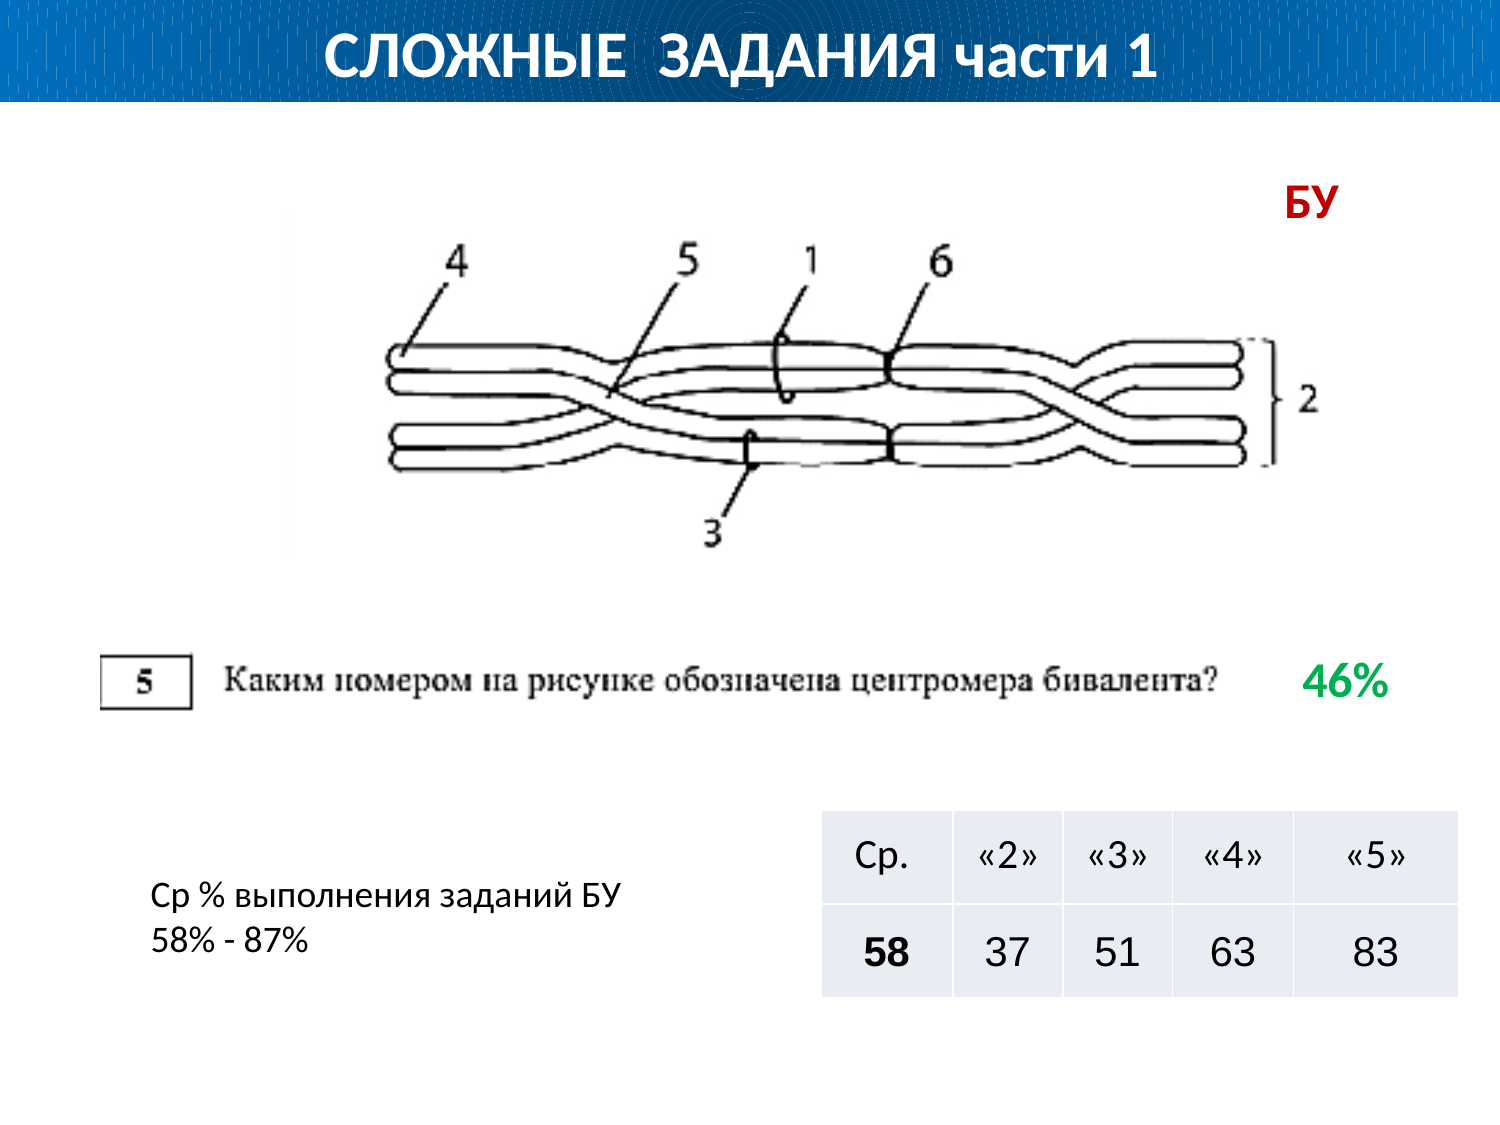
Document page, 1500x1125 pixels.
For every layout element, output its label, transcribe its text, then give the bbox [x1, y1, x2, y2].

table_header Ср. [822, 811, 952, 903]
picture [100, 209, 1333, 722]
table_cell 51 [1064, 905, 1172, 997]
text_box 46% [1337, 639, 1500, 715]
table_header «4» [1173, 811, 1293, 903]
text_box СЛОЖНЫЕ ЗАДАНИЯ части 1 [0, 0, 1500, 102]
table_cell 58 [822, 905, 952, 997]
text_box Ср % выполнения заданий БУ 58% - 87% [135, 862, 668, 968]
text_box БУ [1269, 160, 1459, 236]
table_header «5» [1294, 811, 1458, 903]
table_cell 83 [1294, 905, 1458, 997]
table_header «2» [954, 811, 1062, 903]
table_cell 37 [954, 905, 1062, 997]
table_header «3» [1064, 811, 1172, 903]
table_cell 63 [1173, 905, 1293, 997]
